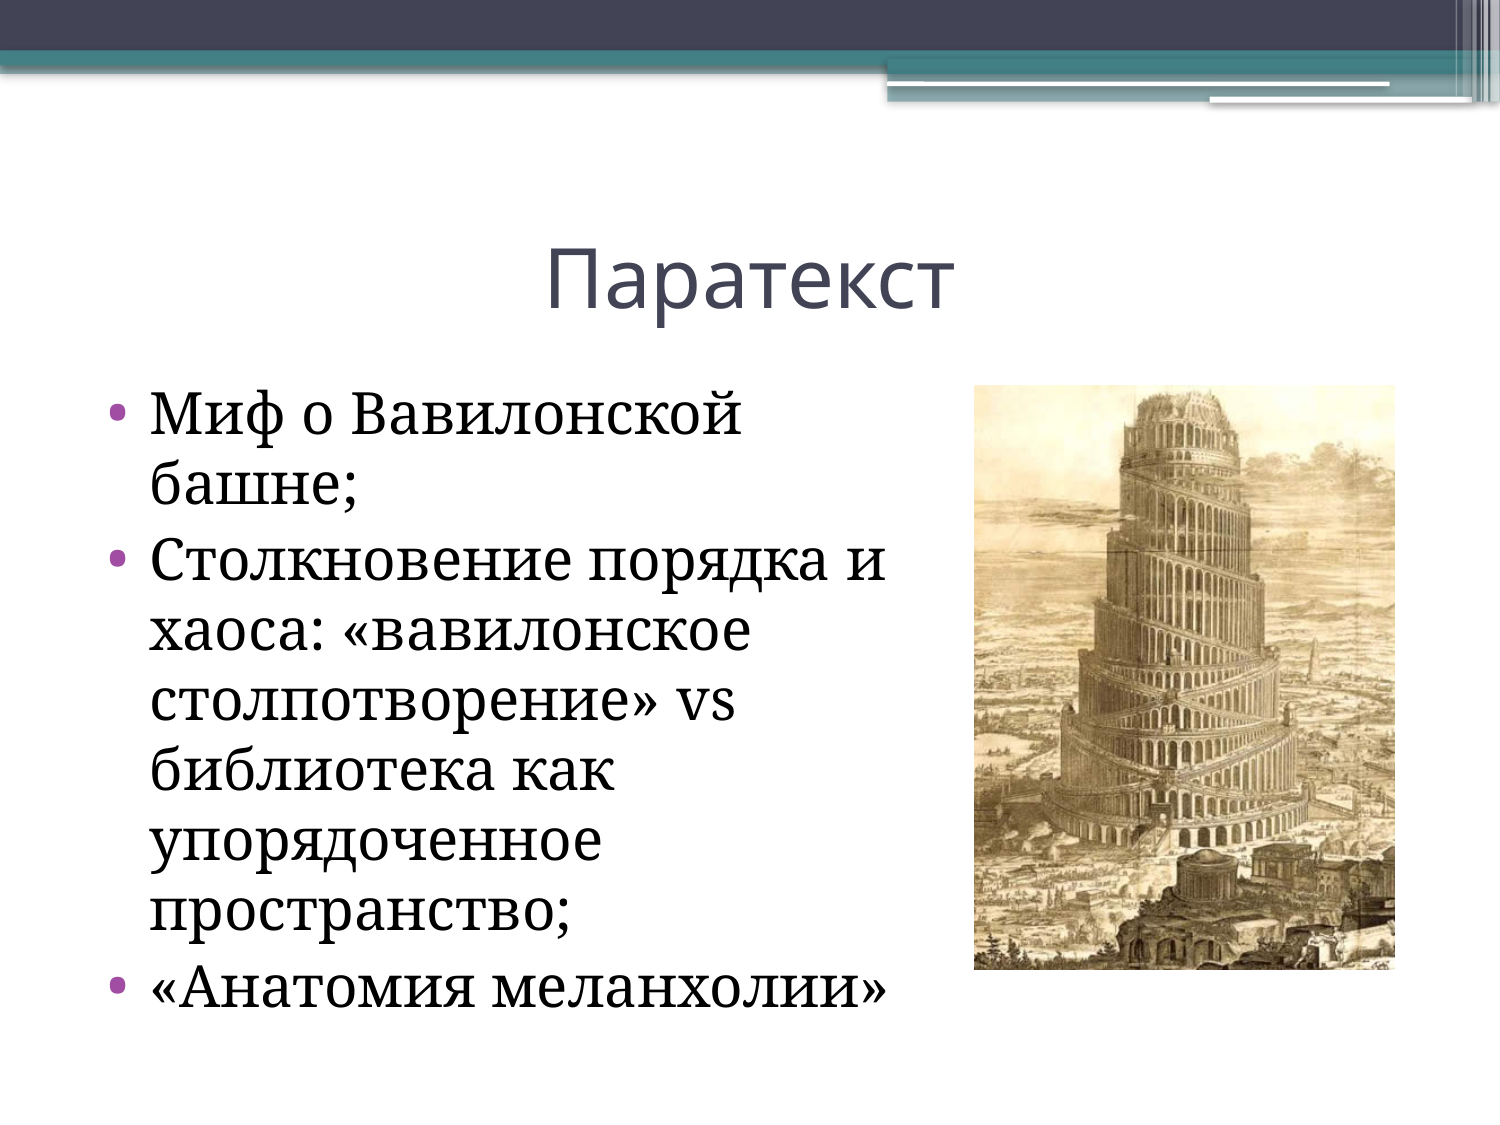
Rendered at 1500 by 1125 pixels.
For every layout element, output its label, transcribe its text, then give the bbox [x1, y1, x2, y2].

title Паратекст [75, 187, 1425, 363]
picture [974, 385, 1396, 970]
list Миф о Вавилонской башне; Столкновение порядка и хаоса: «вавилонское столпотворение» vs библиотека как упорядоченное пространство; «Анатомия меланхолии» [75, 368, 963, 1079]
